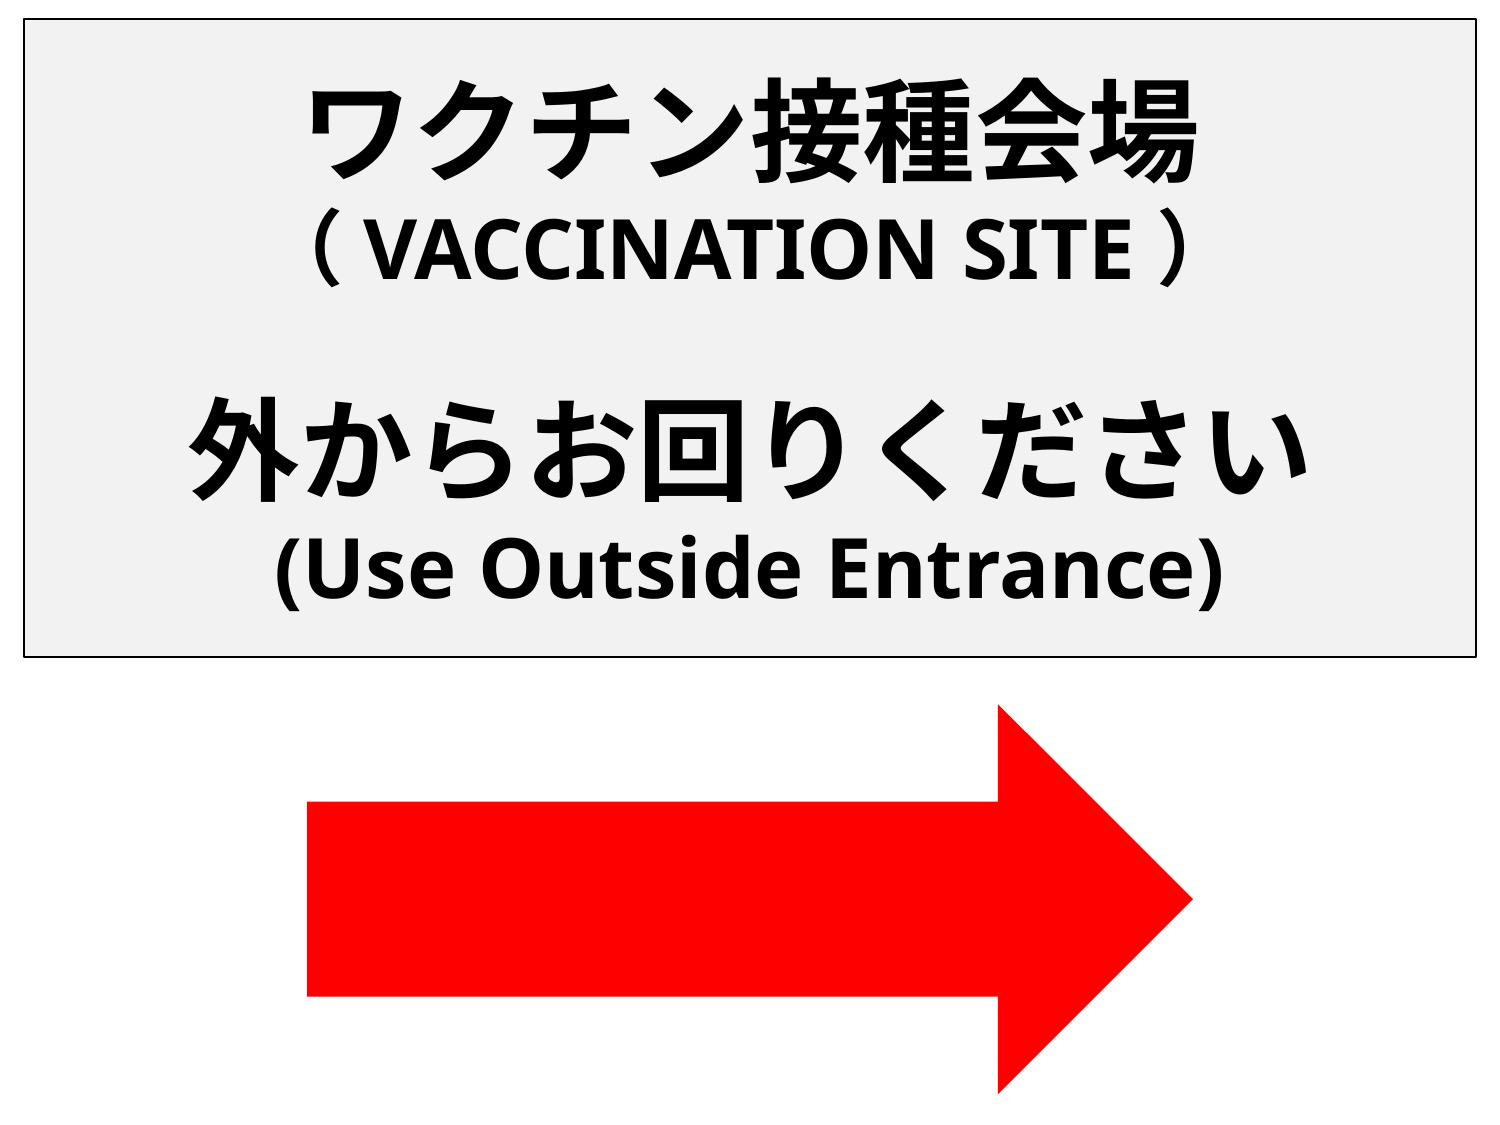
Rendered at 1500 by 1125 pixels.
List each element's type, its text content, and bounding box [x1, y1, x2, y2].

text_box ワクチン接種会場 （VACCINATION SITE） 外からお回りください (Use Outside Entrance) [21, 17, 1479, 659]
text_box [304, 702, 1196, 1096]
